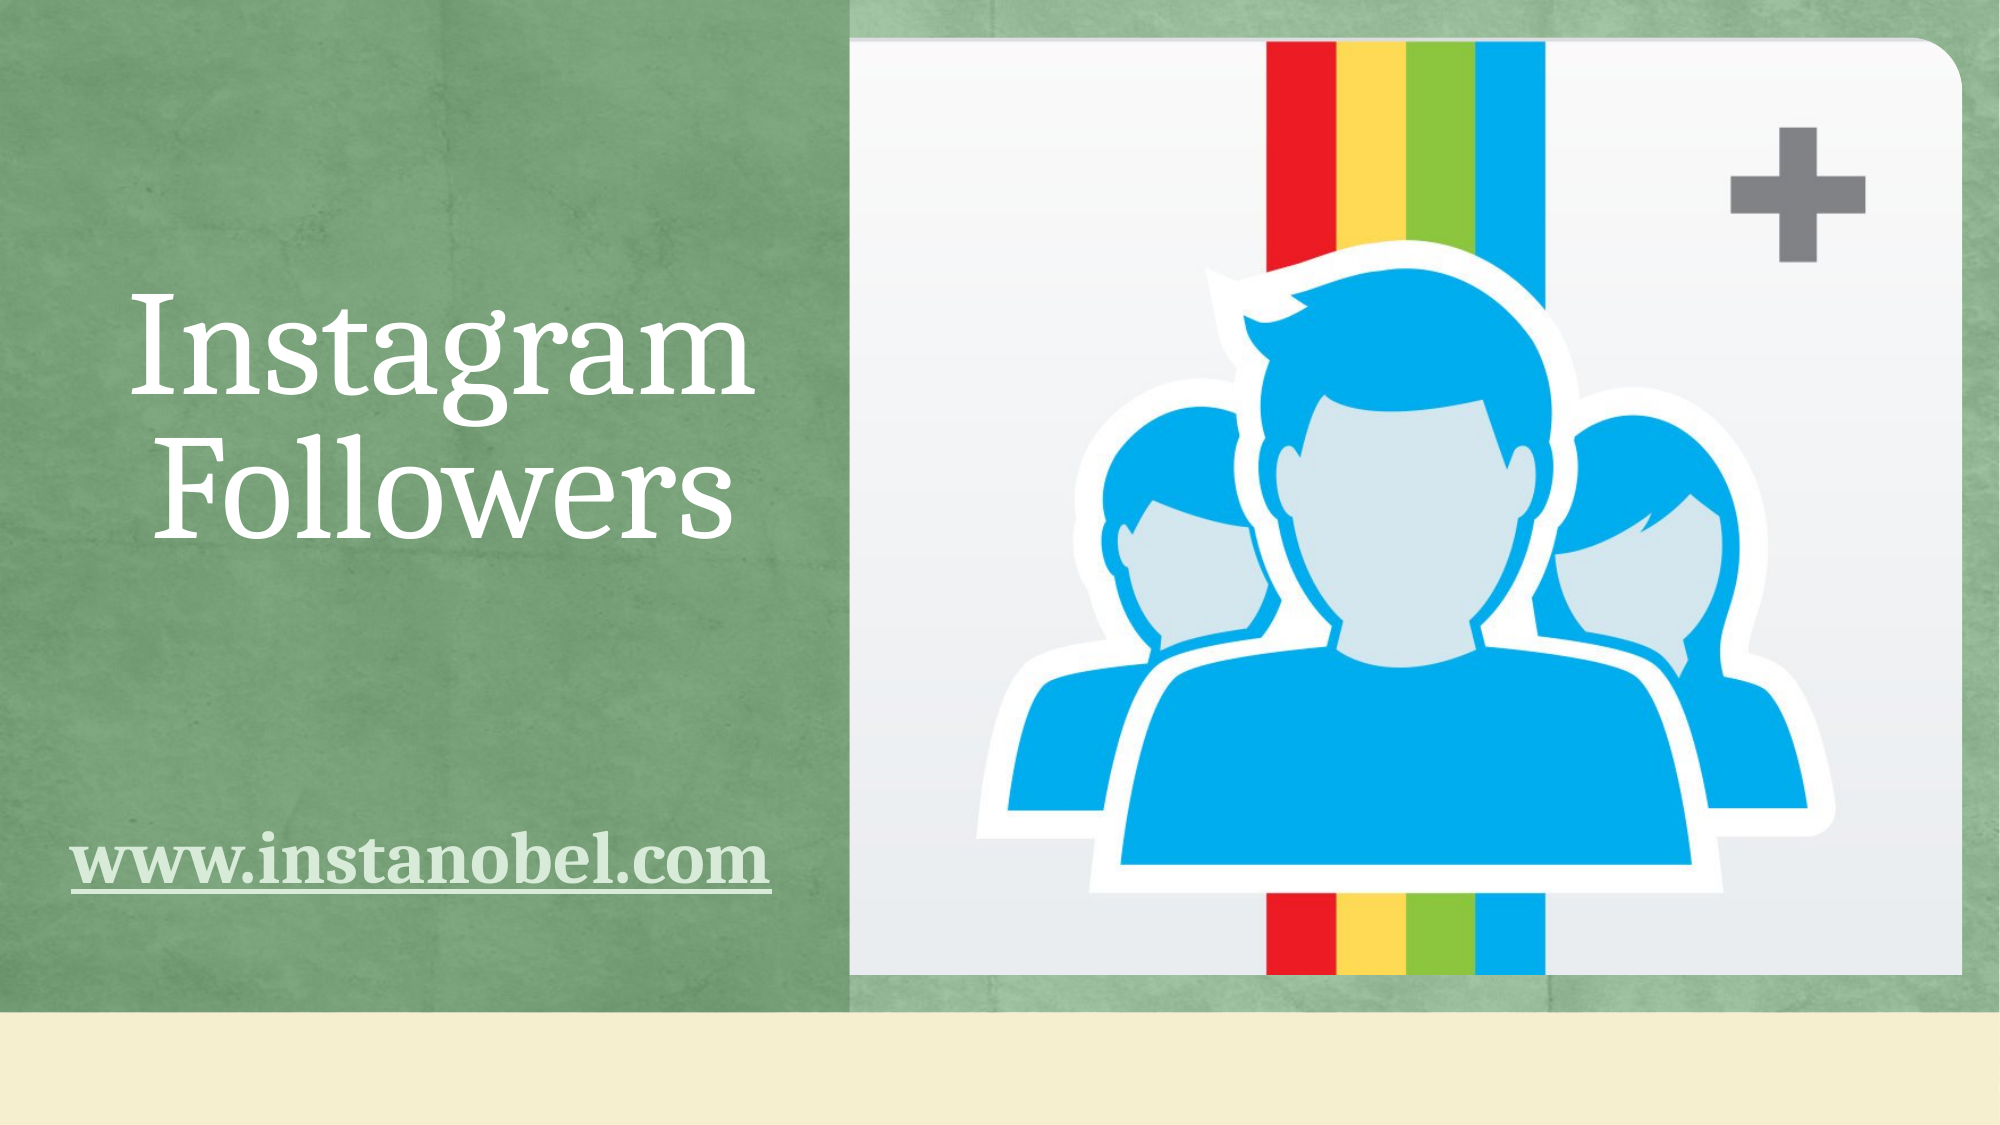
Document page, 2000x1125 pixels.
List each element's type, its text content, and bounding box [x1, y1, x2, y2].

picture [849, 36, 1963, 976]
subtitle www.instanobel.com [46, 811, 797, 975]
title Instagram Followers [99, 249, 788, 575]
